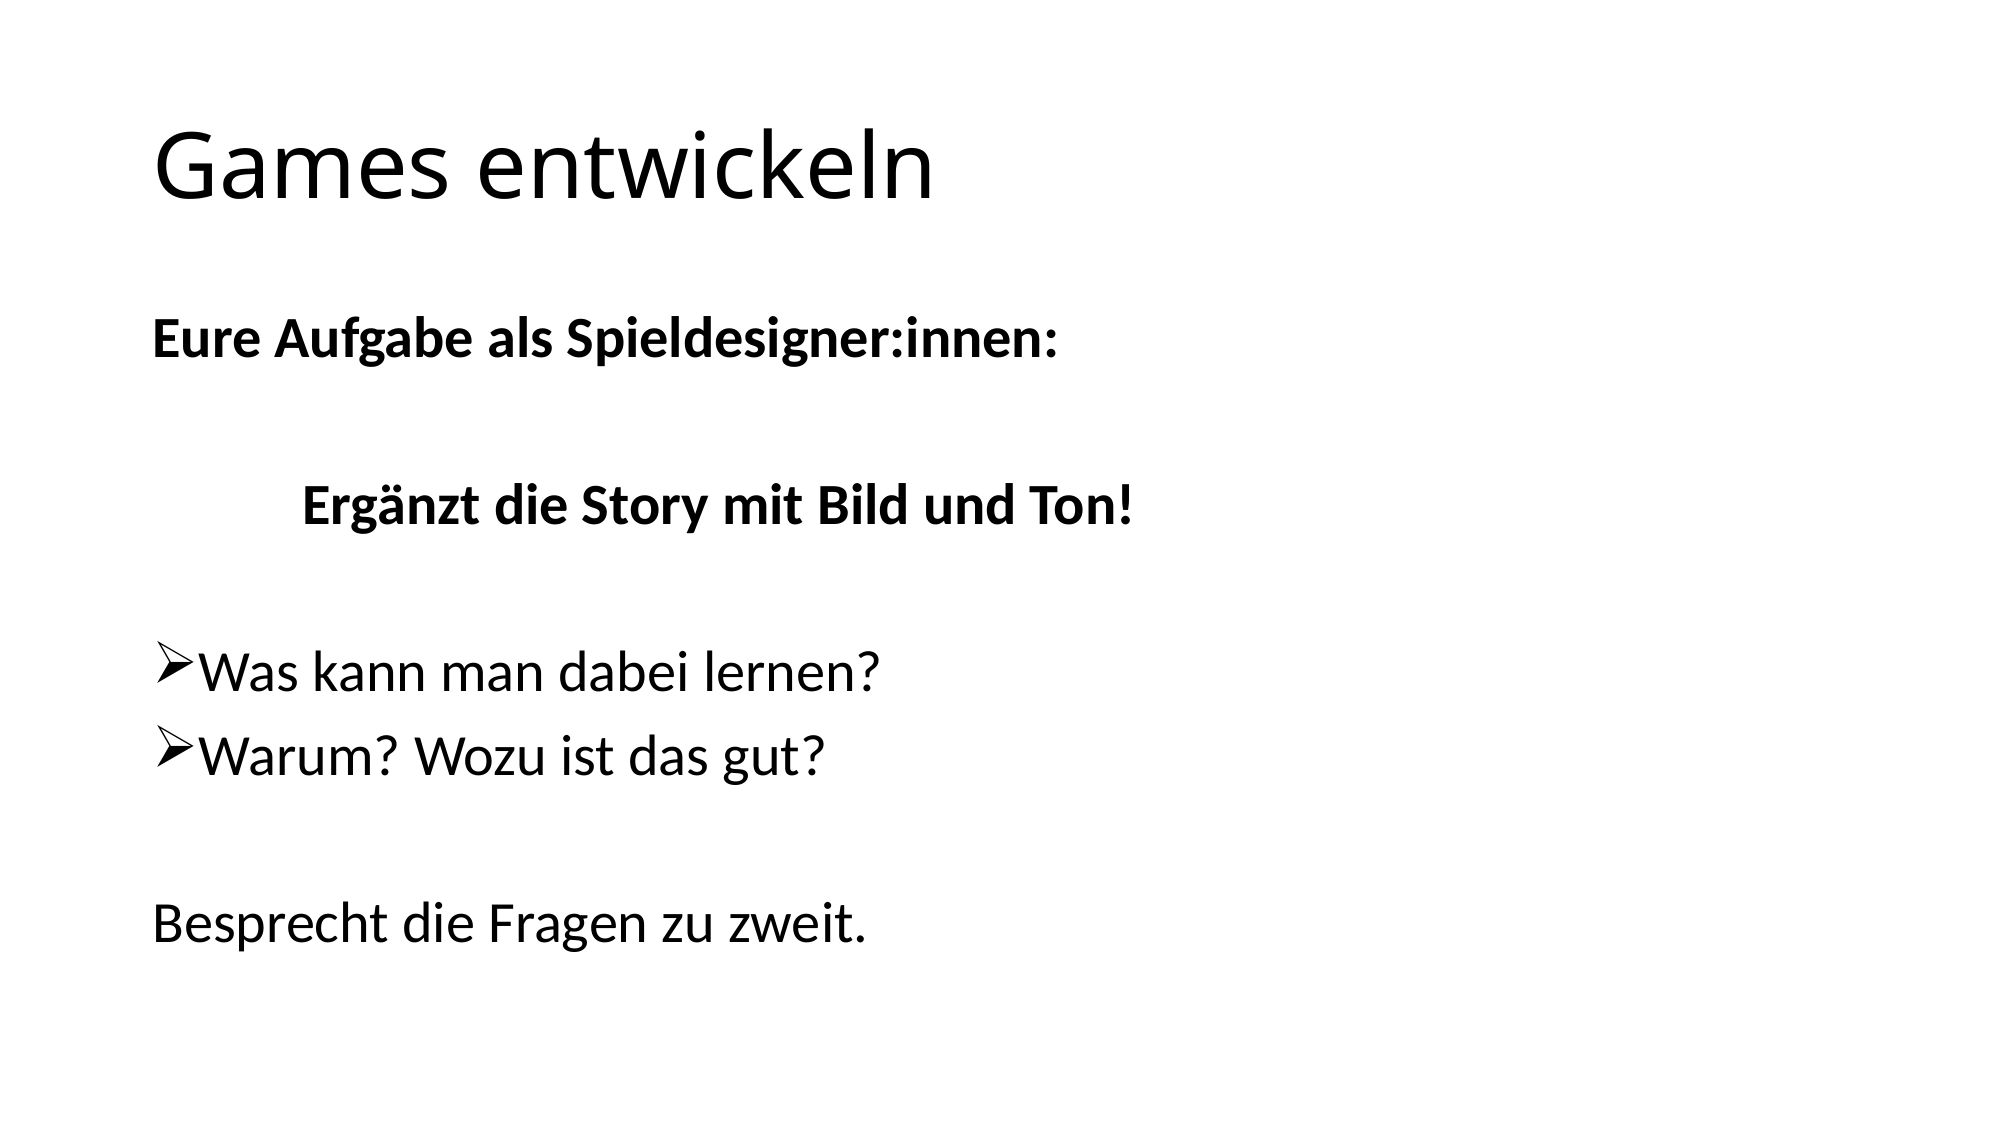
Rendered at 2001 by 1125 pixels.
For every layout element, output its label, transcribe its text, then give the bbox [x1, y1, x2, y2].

list Eure Aufgabe als Spieldesigner:innen: Ergänzt die Story mit Bild und Ton! Was kann man dabei lernen? Warum? Wozu ist das gut? Besprecht die Fragen zu zweit. [137, 299, 1863, 1014]
title Games entwickeln [137, 59, 1863, 278]
